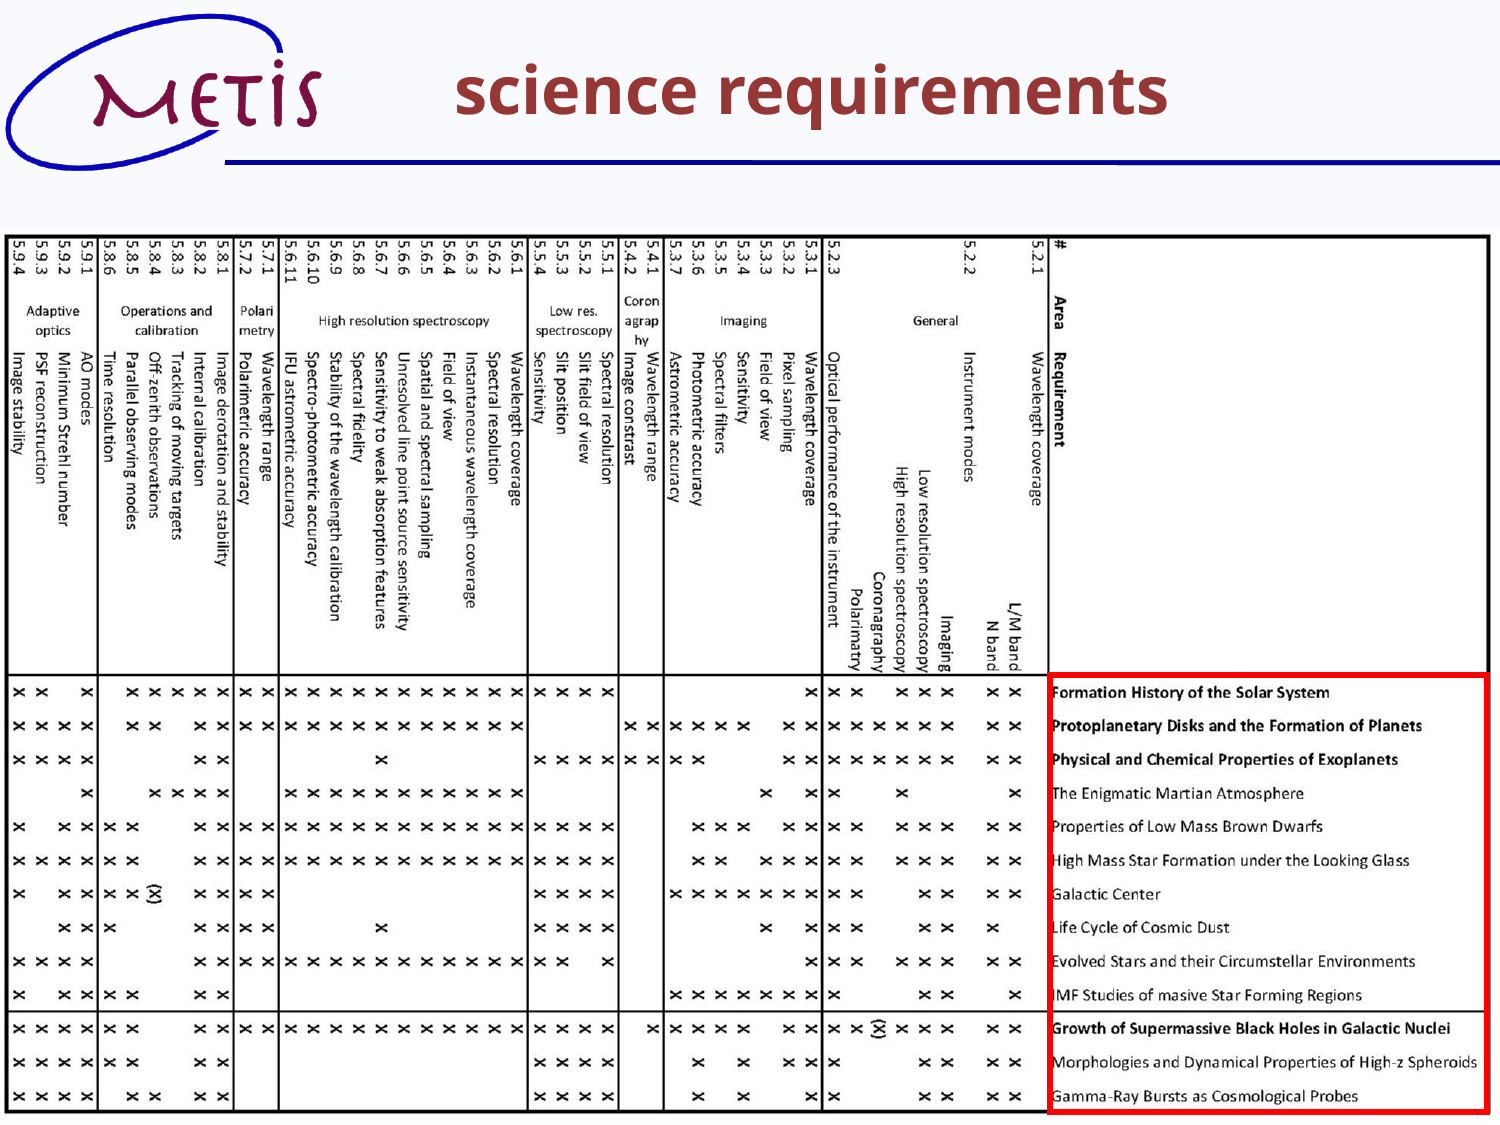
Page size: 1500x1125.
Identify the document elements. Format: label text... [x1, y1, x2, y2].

title science requirements [341, 12, 1301, 160]
picture [0, 0, 337, 188]
picture [0, 229, 1500, 1125]
